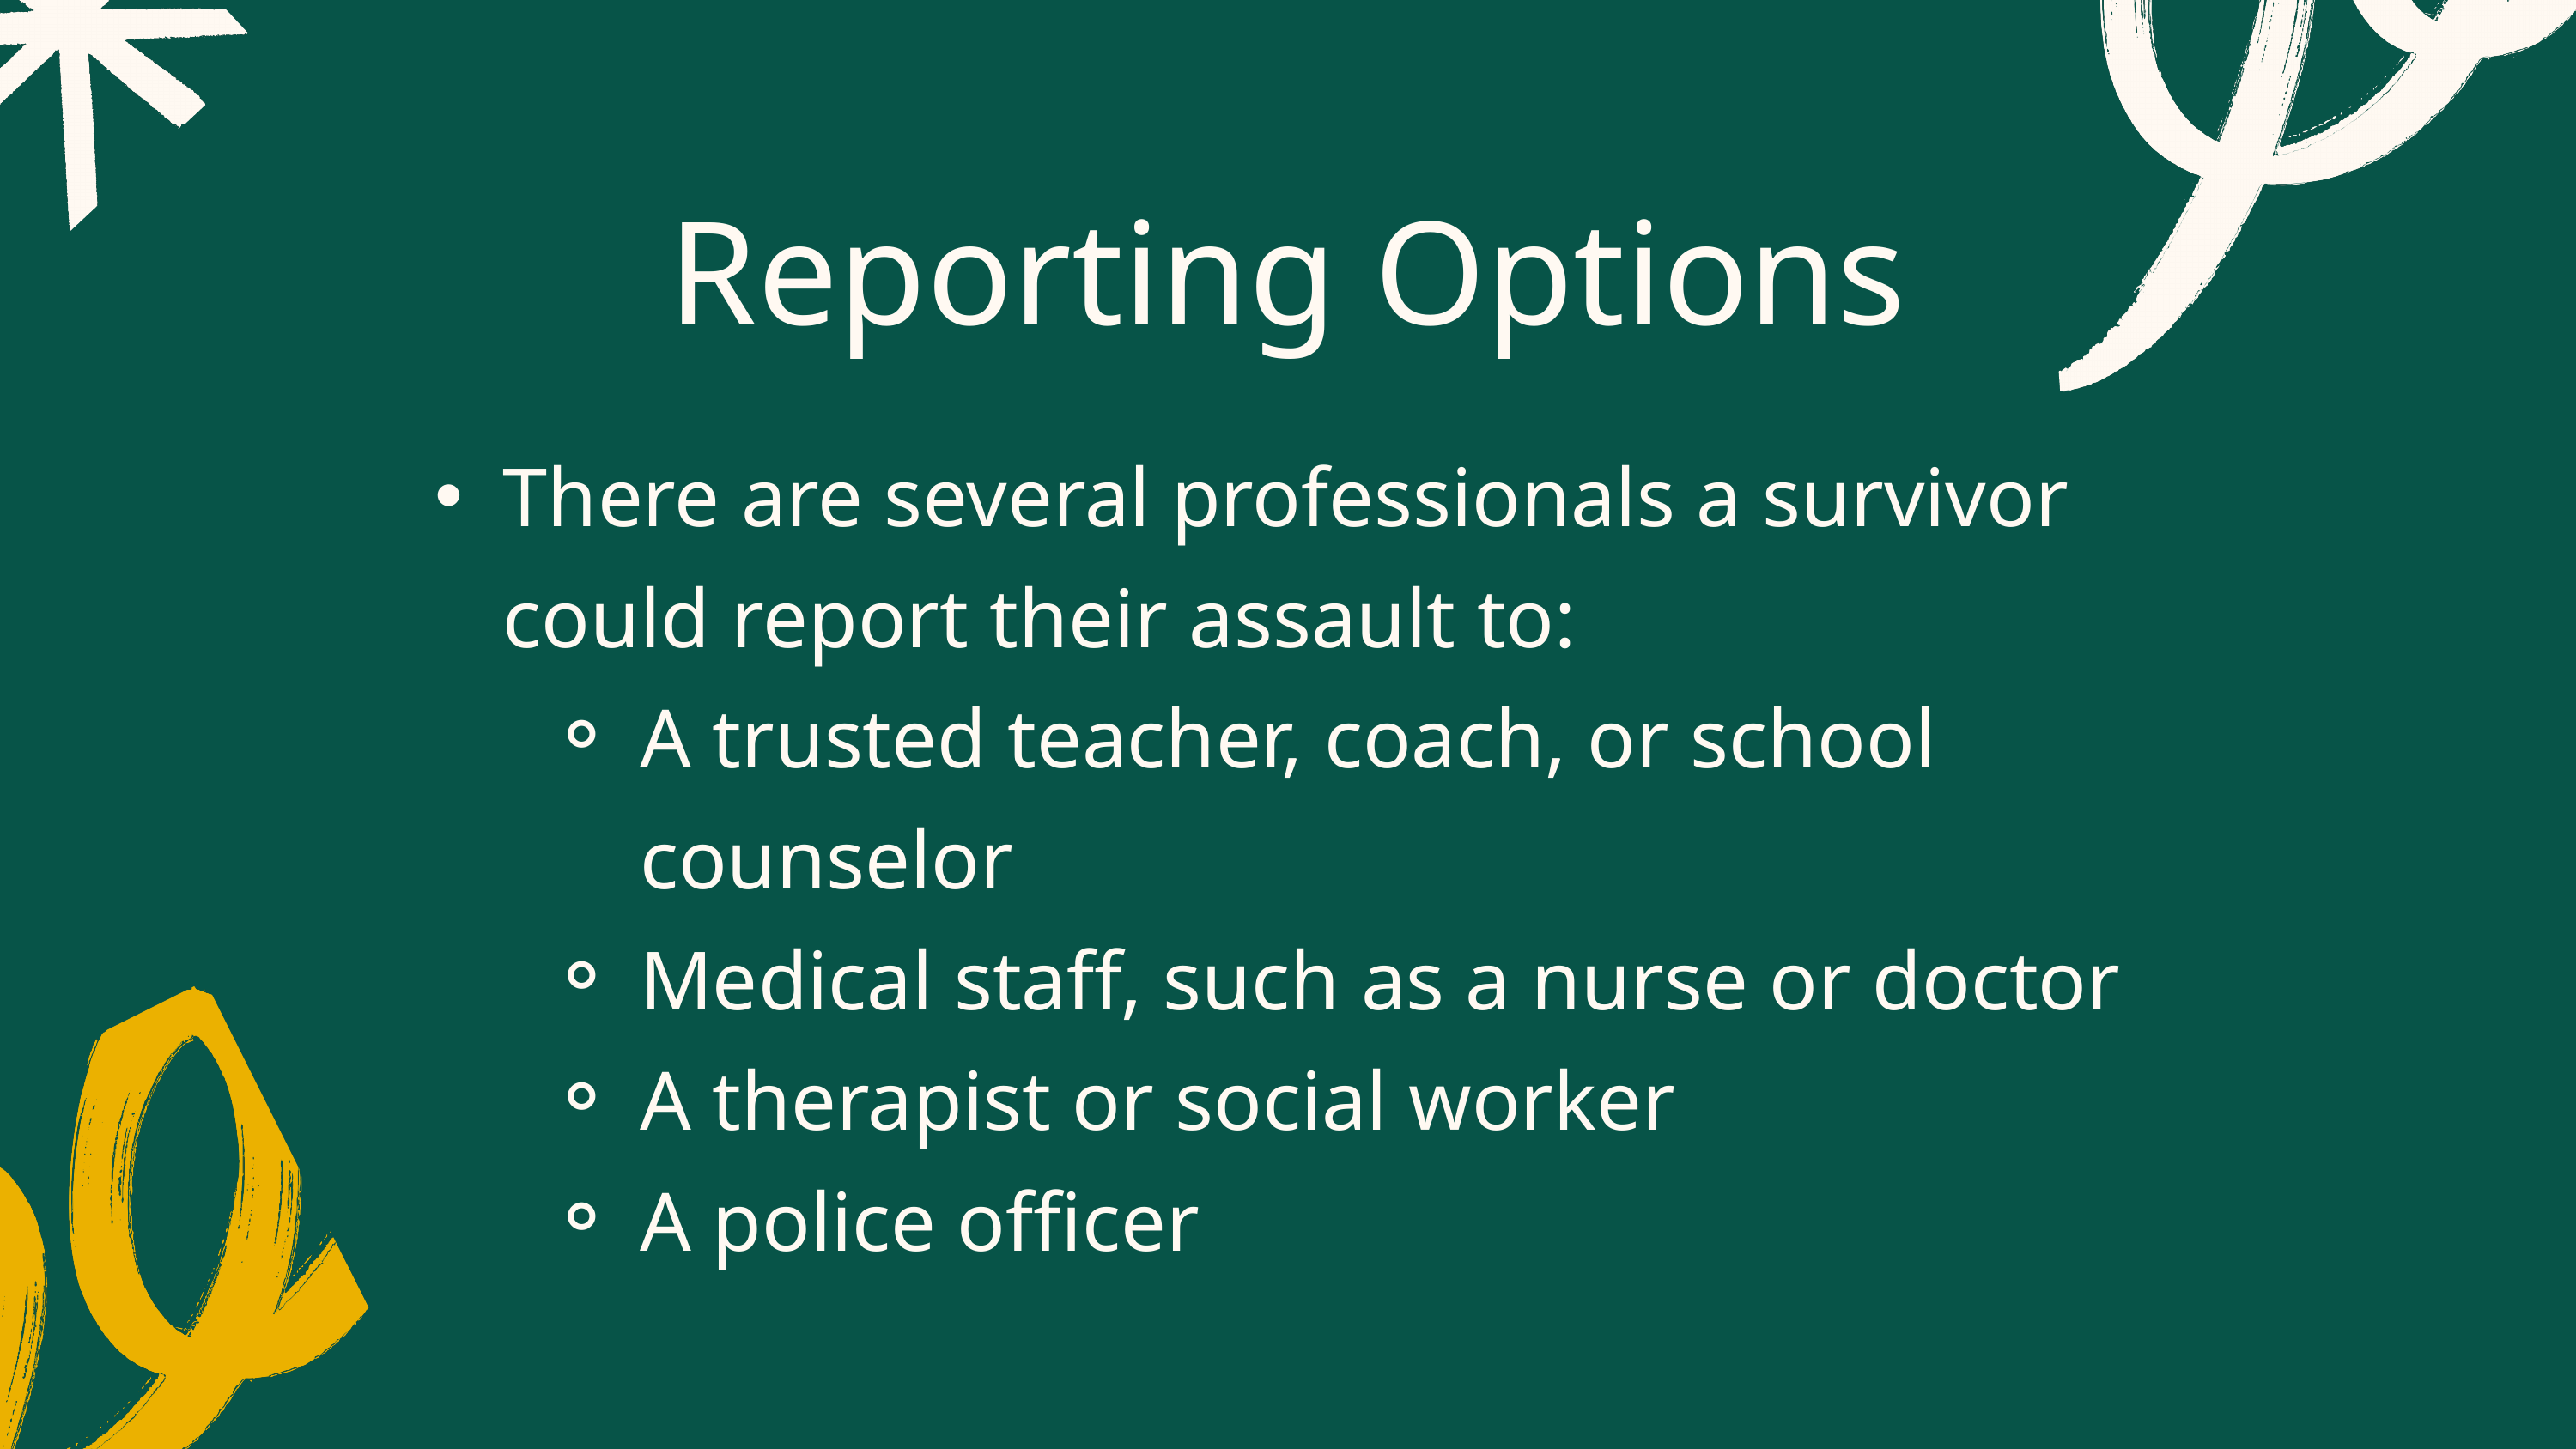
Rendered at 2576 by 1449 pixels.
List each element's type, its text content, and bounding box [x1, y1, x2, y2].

text_box Reporting Options [488, 181, 2057, 354]
text_box [2032, 0, 2576, 393]
text_box [0, 980, 440, 1449]
text_box There are several professionals a survivor could report their assault to: A trusted teacher, coach, or school counselor Medical staff, such as a nurse or doctor A therapist or social worker A police officer [366, 421, 2210, 1267]
text_box [0, 0, 264, 242]
